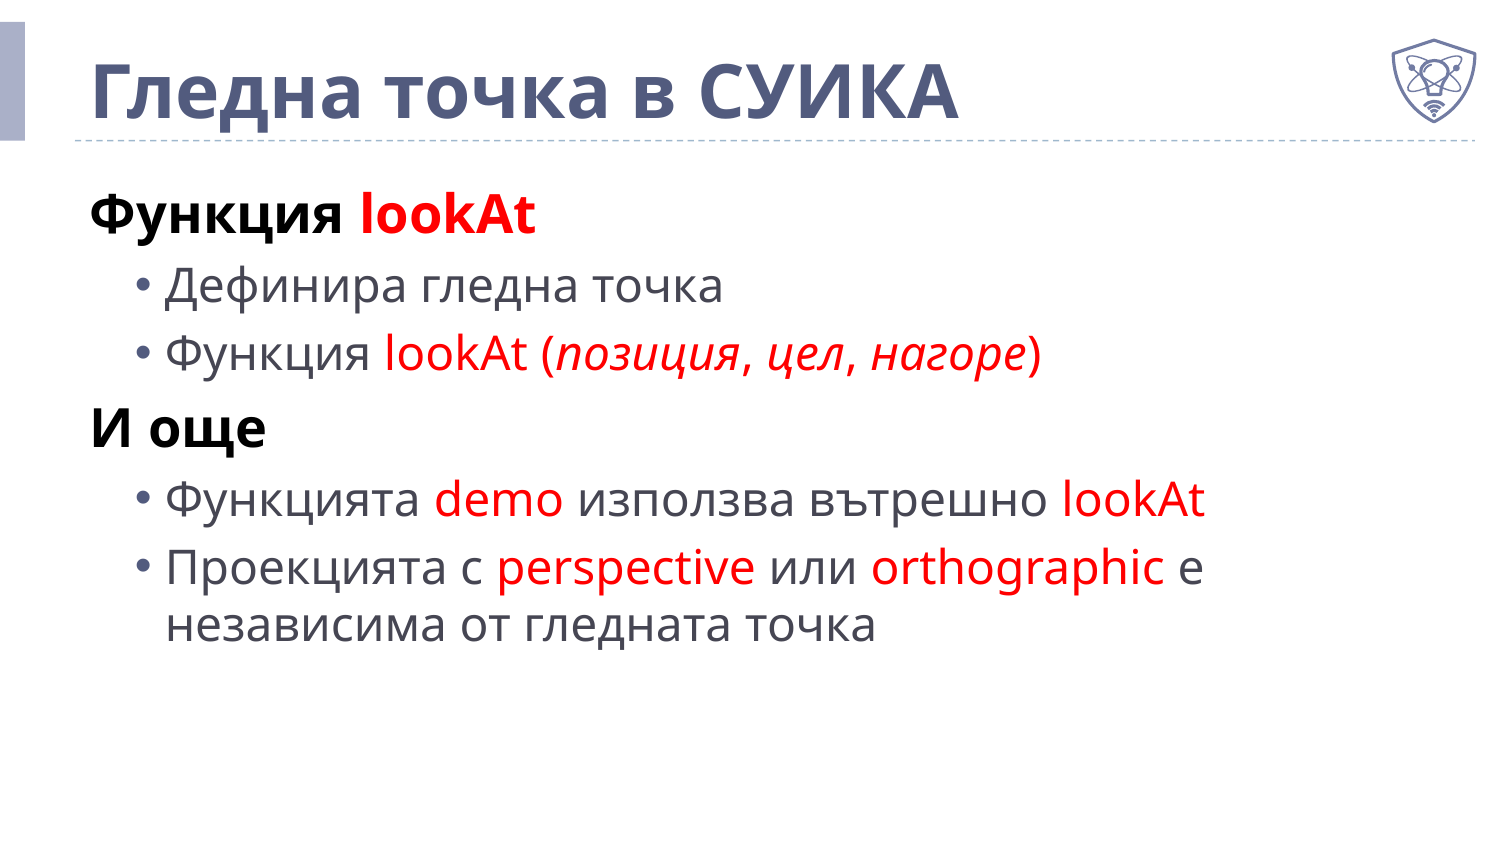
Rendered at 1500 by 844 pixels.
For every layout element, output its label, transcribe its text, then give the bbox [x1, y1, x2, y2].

title Гледна точка в СУИКА [75, 18, 1475, 141]
list Функция lookAt Дефинира гледна точка Функция lookAt (позиция, цел, нагоре) И още Функцията demo използва вътрешно lookAt Проекцията с perspective или orthographic е независима от гледната точка [75, 171, 1475, 835]
